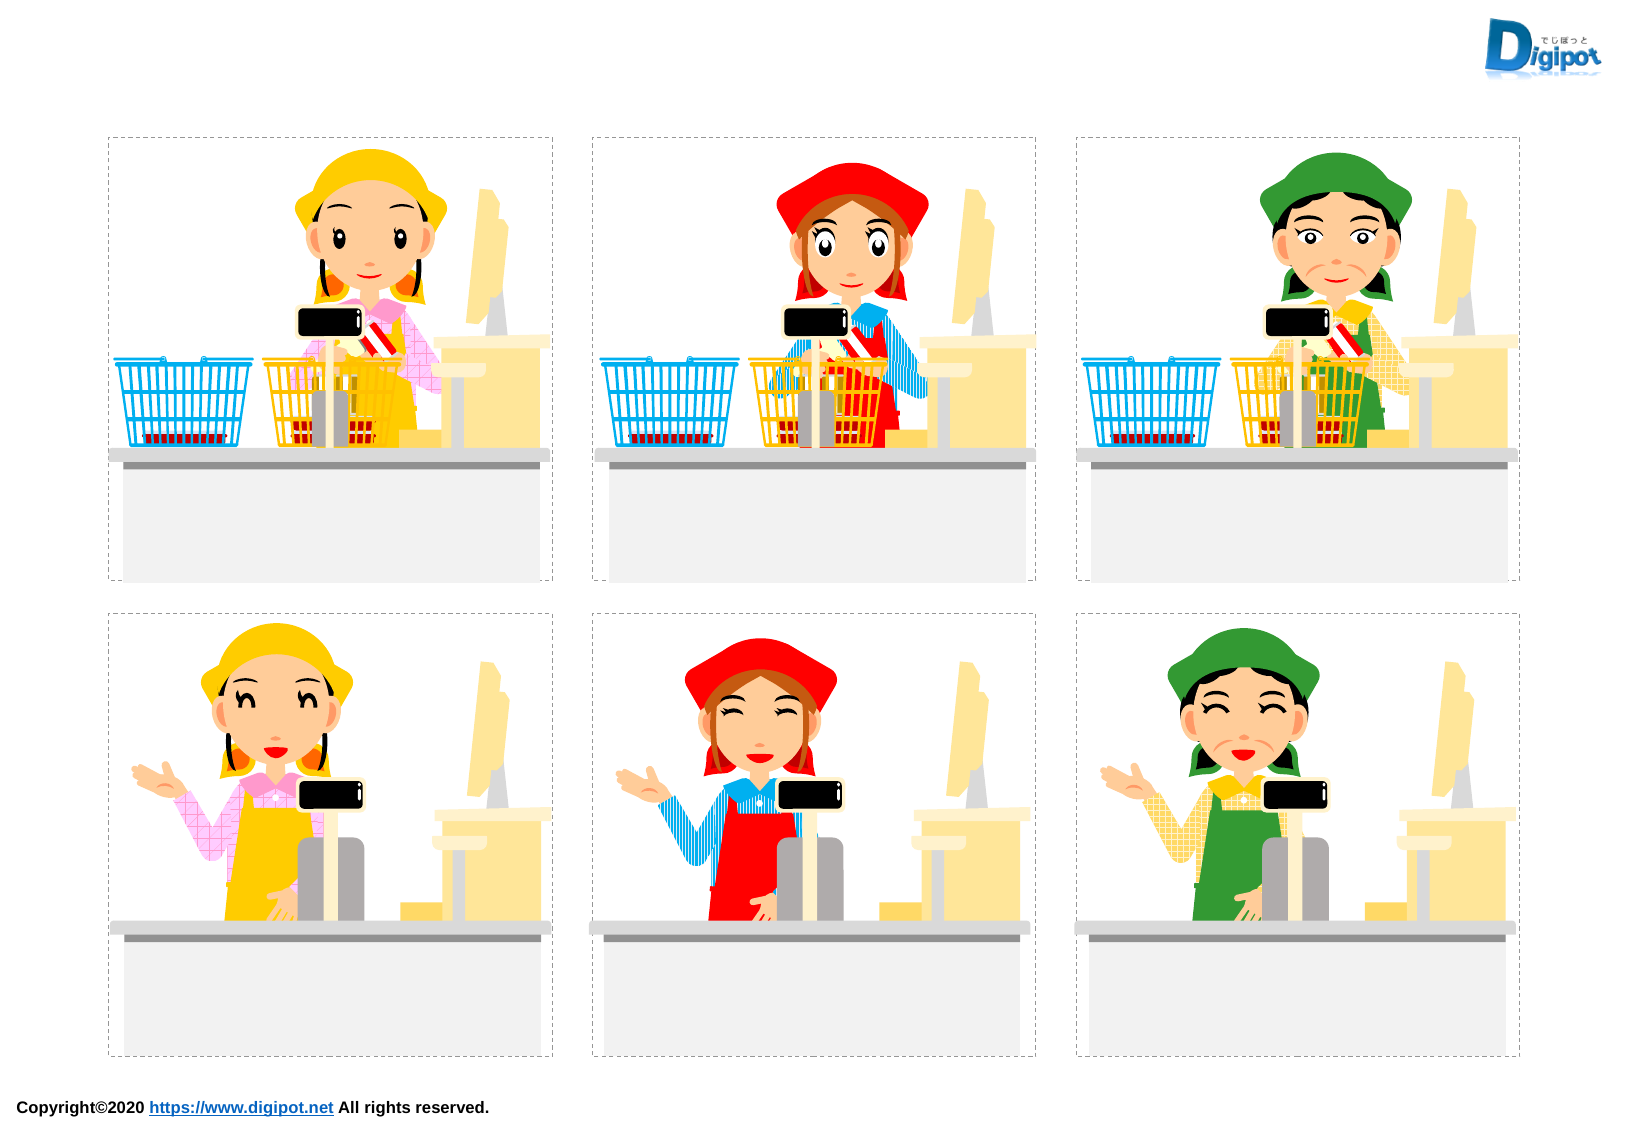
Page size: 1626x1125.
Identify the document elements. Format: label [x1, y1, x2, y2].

text_box [588, 638, 1031, 1056]
text_box [1074, 628, 1516, 1056]
text_box [108, 149, 551, 583]
text_box [1076, 152, 1518, 583]
text_box [594, 162, 1037, 583]
picture [1485, 18, 1602, 82]
text_box [109, 623, 552, 1056]
